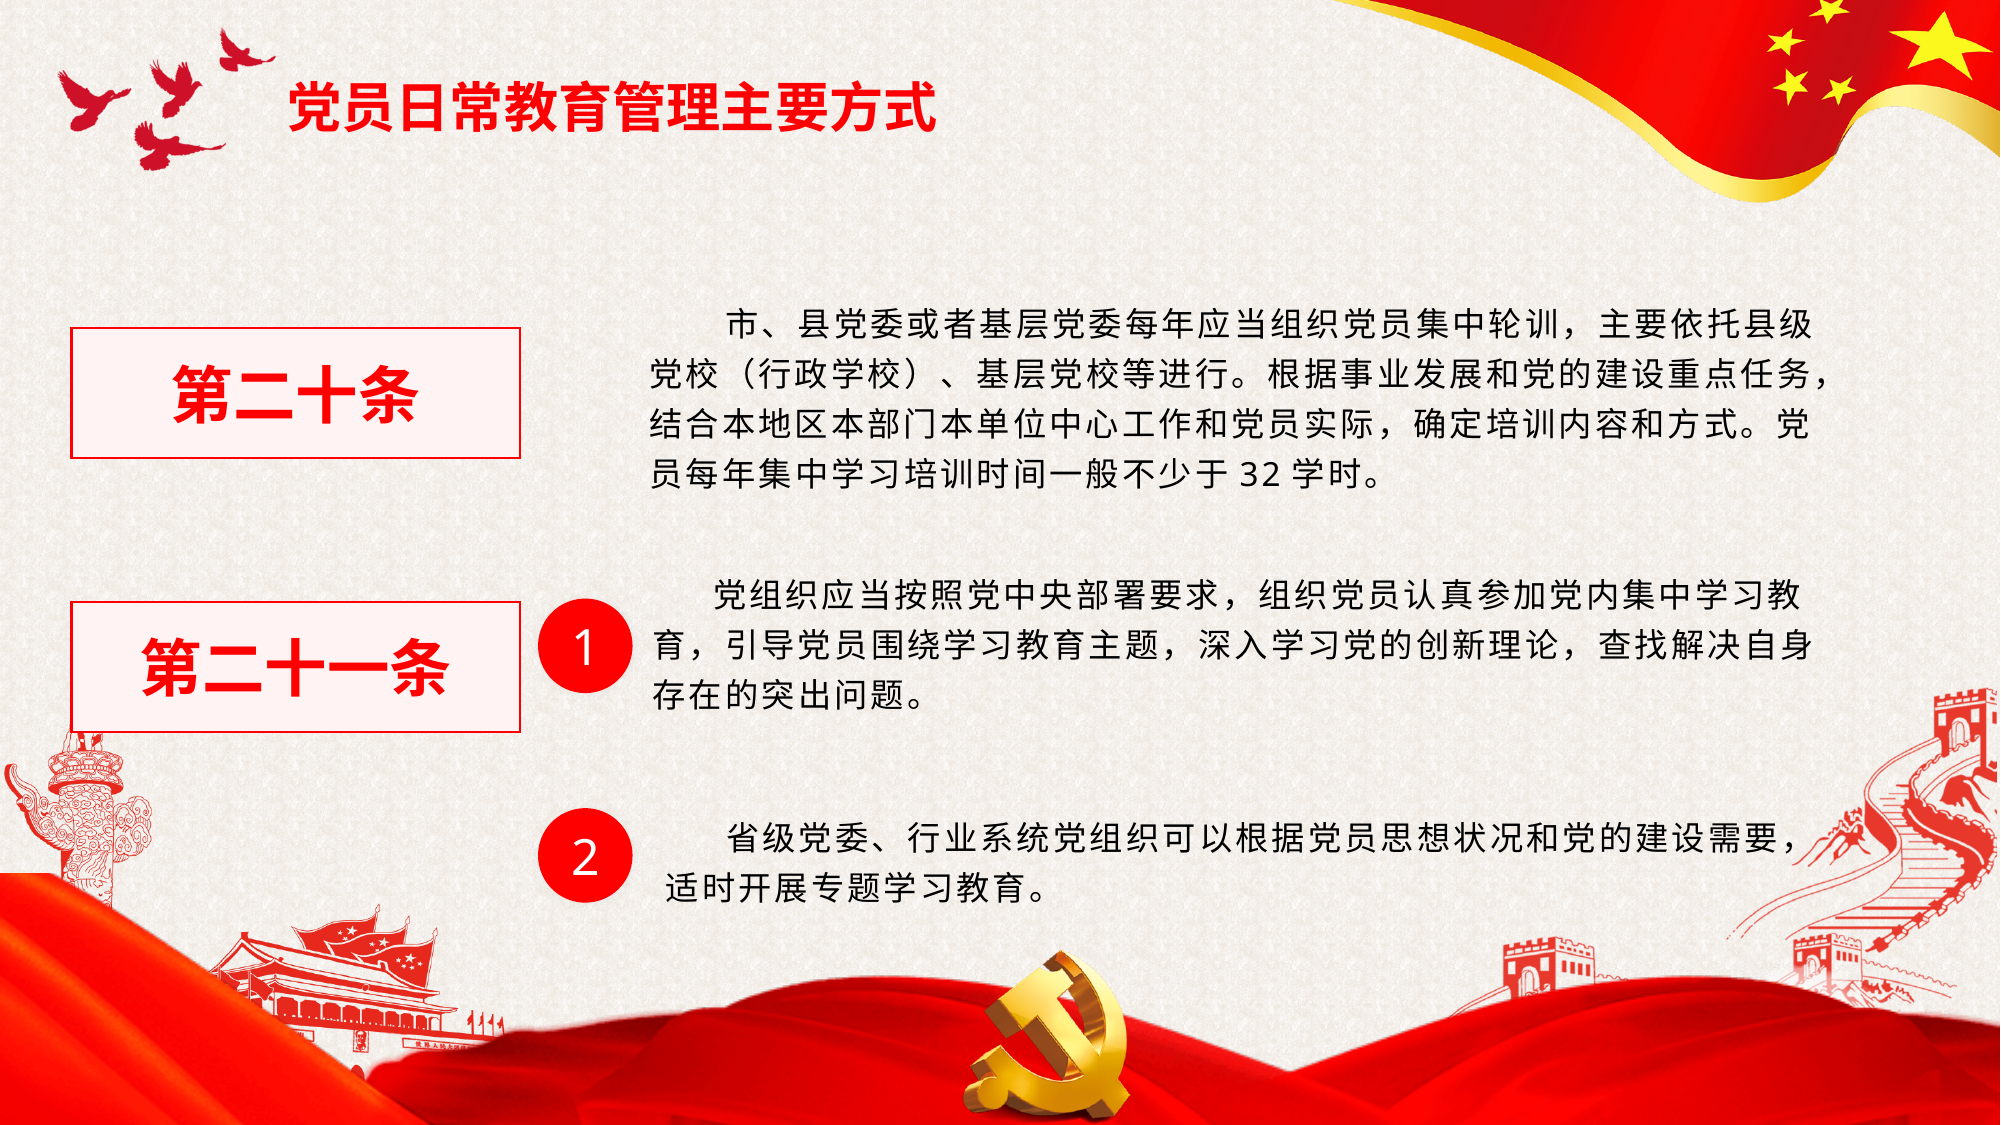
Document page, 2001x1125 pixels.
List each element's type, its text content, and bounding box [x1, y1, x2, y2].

text_box 省级党委、行业系统党组织可以根据党员思想状况和党的建设需要，适时开展专题学习教育。 [648, 798, 1839, 905]
text_box 2 [537, 807, 634, 904]
text_box 1 [537, 597, 634, 695]
picture [0, 0, 2000, 1125]
text_box 第二十条 [70, 327, 521, 459]
text_box 第二十一条 [70, 601, 521, 733]
text_box 党组织应当按照党中央部署要求，组织党员认真参加党内集中学习教育，引导党员围绕学习教育主题，深入学习党的创新理论，查找解决自身存在的突出问题。 [635, 555, 1851, 732]
text_box 党员日常教育管理主要方式 [266, 63, 975, 149]
text_box 市、县党委或者基层党委每年应当组织党员集中轮训，主要依托县级党校（行政学校）、基层党校等进行。根据事业发展和党的建设重点任务，结合本地区本部门本单位中心工作和党员实际，确定培训内容和方式。党员每年集中学习培训时间一般不少于32学时。 [632, 284, 1850, 484]
